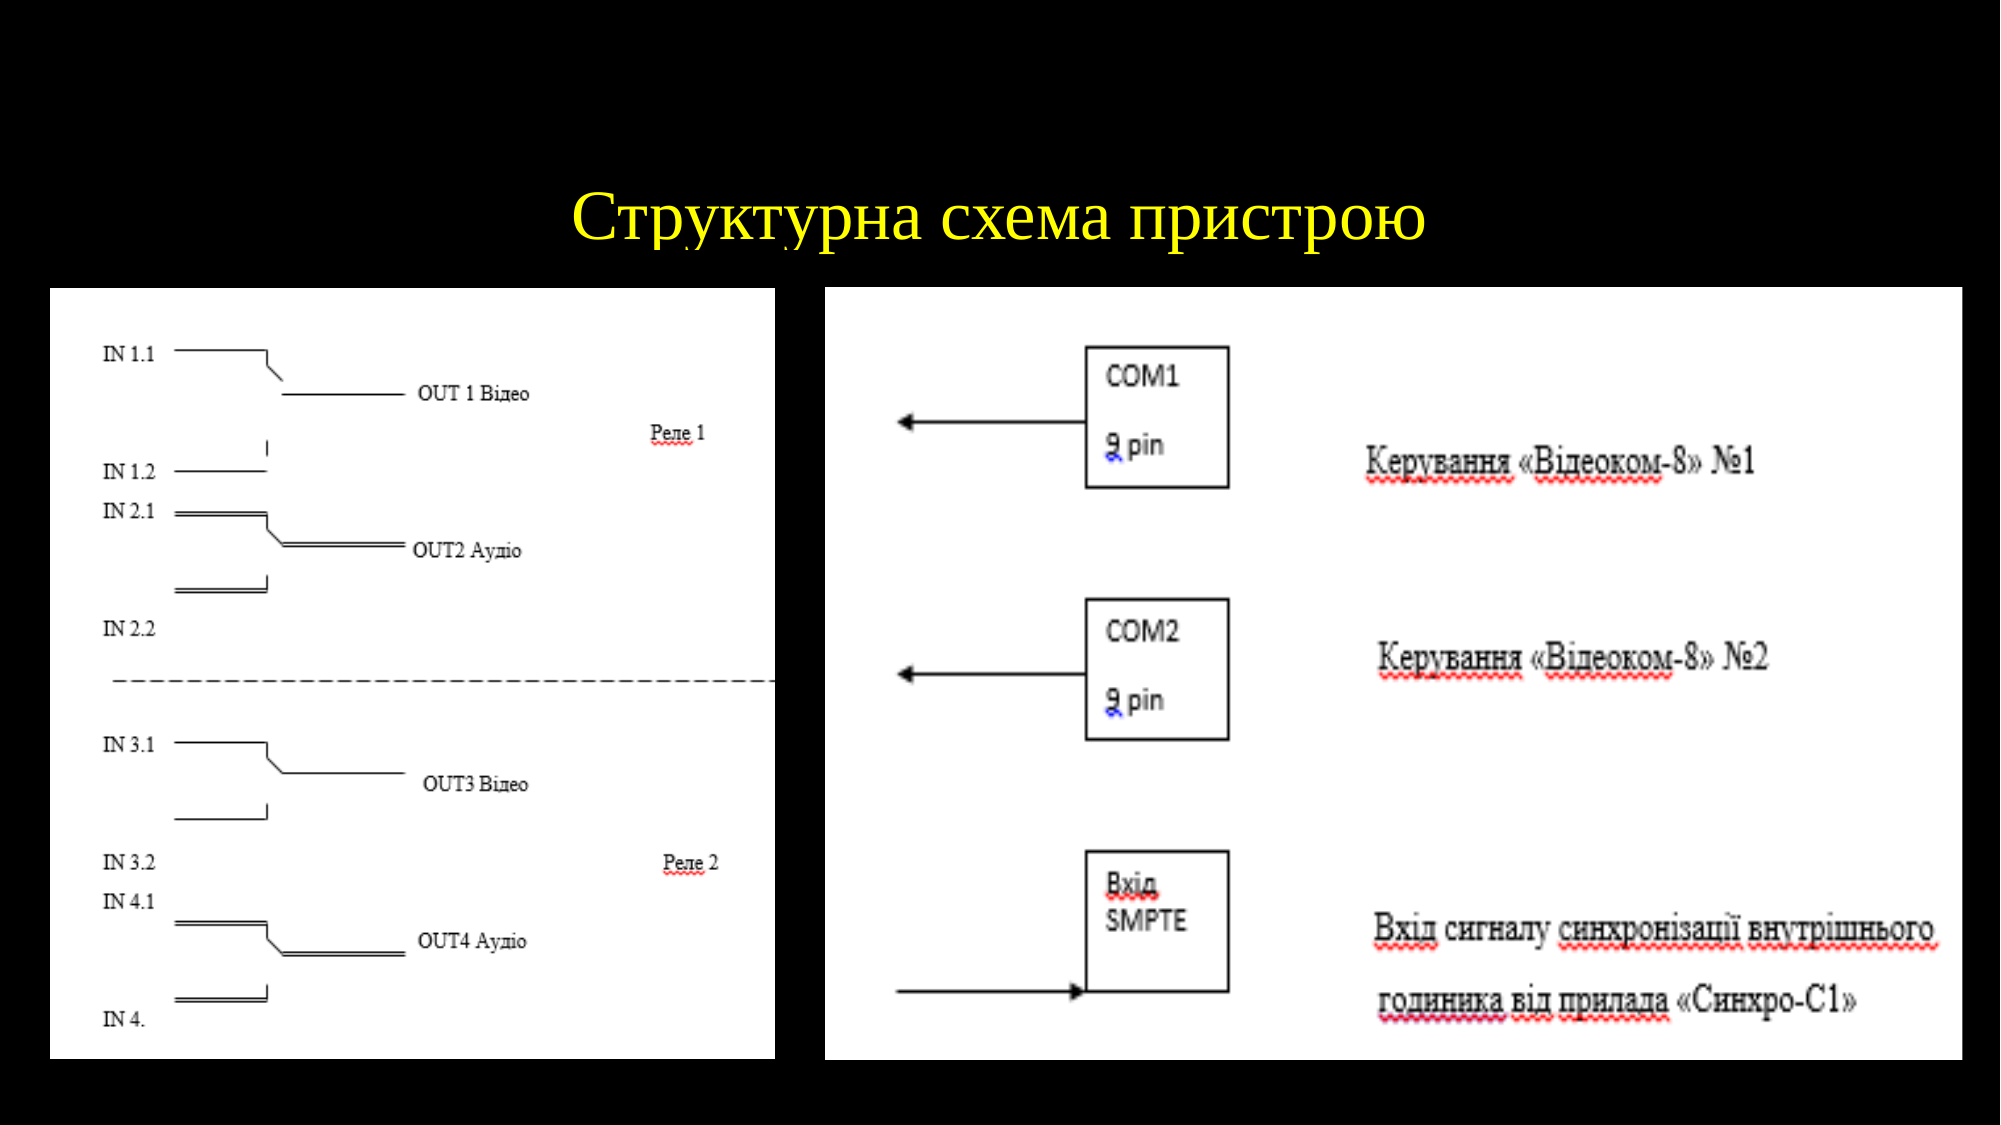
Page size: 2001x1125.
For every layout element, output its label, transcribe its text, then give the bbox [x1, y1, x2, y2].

picture [824, 287, 1963, 1060]
title Структурна схема пристрою [249, 75, 1750, 263]
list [49, 287, 776, 1060]
